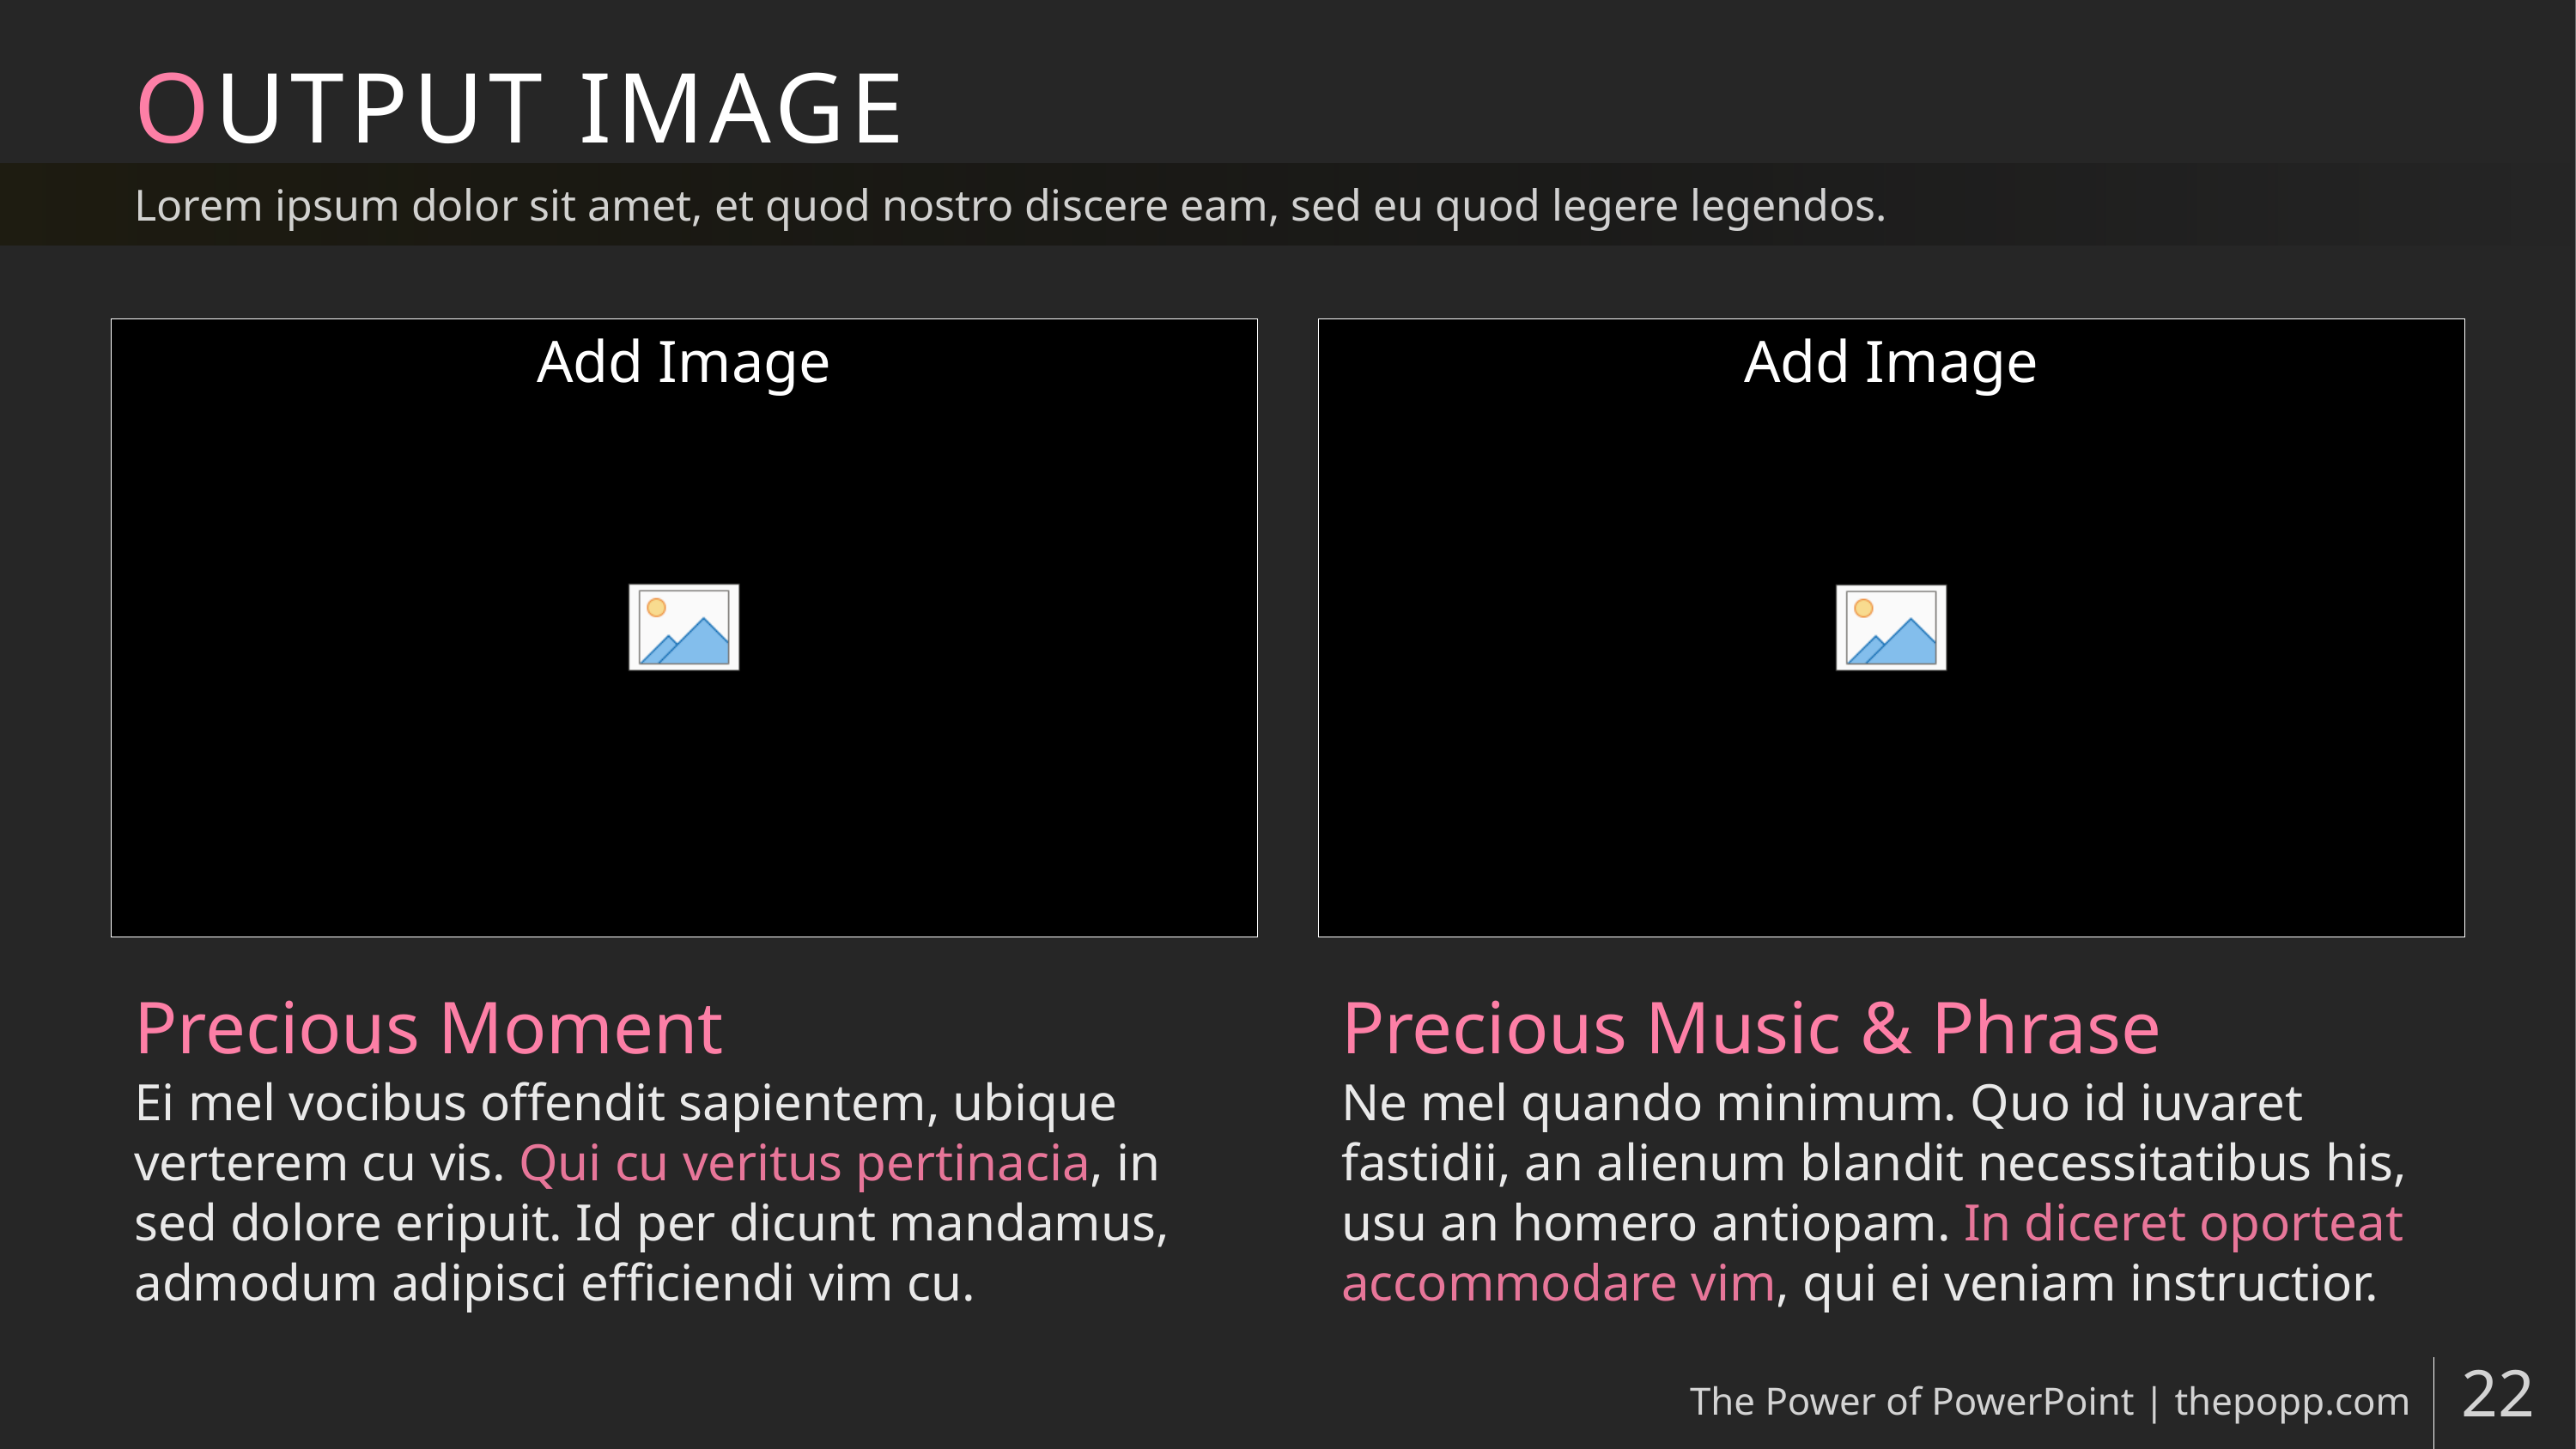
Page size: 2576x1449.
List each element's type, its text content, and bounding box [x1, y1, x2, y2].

picture [1318, 318, 2465, 938]
list Lorem ipsum dolor sit amet, et quod nostro discere eam, sed eu quod legere legendos. [111, 167, 2404, 248]
list Precious Moment [111, 957, 1258, 1058]
title OUTPUT IMAGE [111, 0, 2430, 174]
footer The Power of PowerPoint | thepopp.com [922, 1356, 2434, 1434]
list Ei mel vocibus offendit sapientem, ubique verterem cu vis. Qui cu veritus pertinacia, in sed dolore eripuit. Id per dicunt mandamus, admodum adipisci efficiendi vim cu. [111, 1058, 1258, 1333]
picture [111, 318, 1258, 937]
list Precious Music & Phrase [1318, 957, 2465, 1058]
slide_number 22 [2438, 1357, 2576, 1434]
list Ne mel quando minimum. Quo id iuvaret fastidii, an alienum blandit necessitatibus his, usu an homero antiopam. In diceret oporteat accommodare vim, qui ei veniam instructior. [1318, 1058, 2465, 1333]
